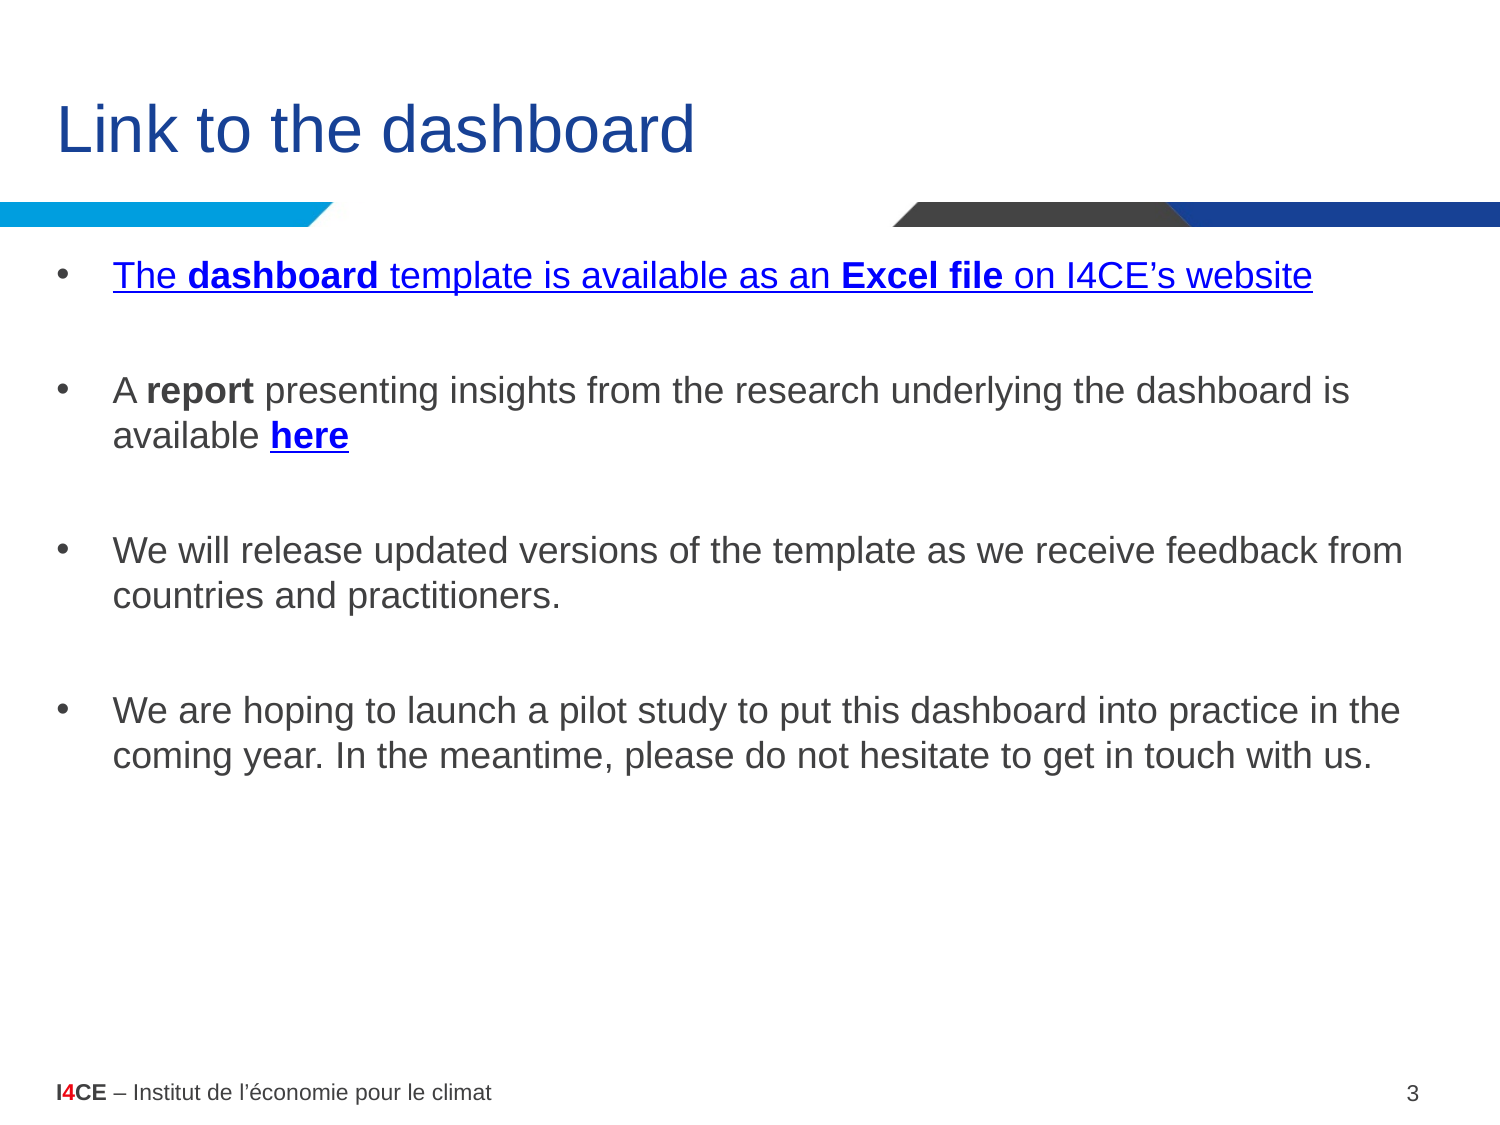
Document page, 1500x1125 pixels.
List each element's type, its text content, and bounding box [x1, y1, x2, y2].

list The dashboard template is available as an Excel file on I4CE’s website A report presenting insights from the research underlying the dashboard is available here We will release updated versions of the template as we receive feedback from countries and practitioners. We are hoping to launch a pilot study to put this dashboard into practice in the coming year. In the meantime, please do not hesitate to get in touch with us. [41, 243, 1459, 1047]
picture [309, 202, 1500, 227]
title Link to the dashboard [41, 66, 1459, 185]
